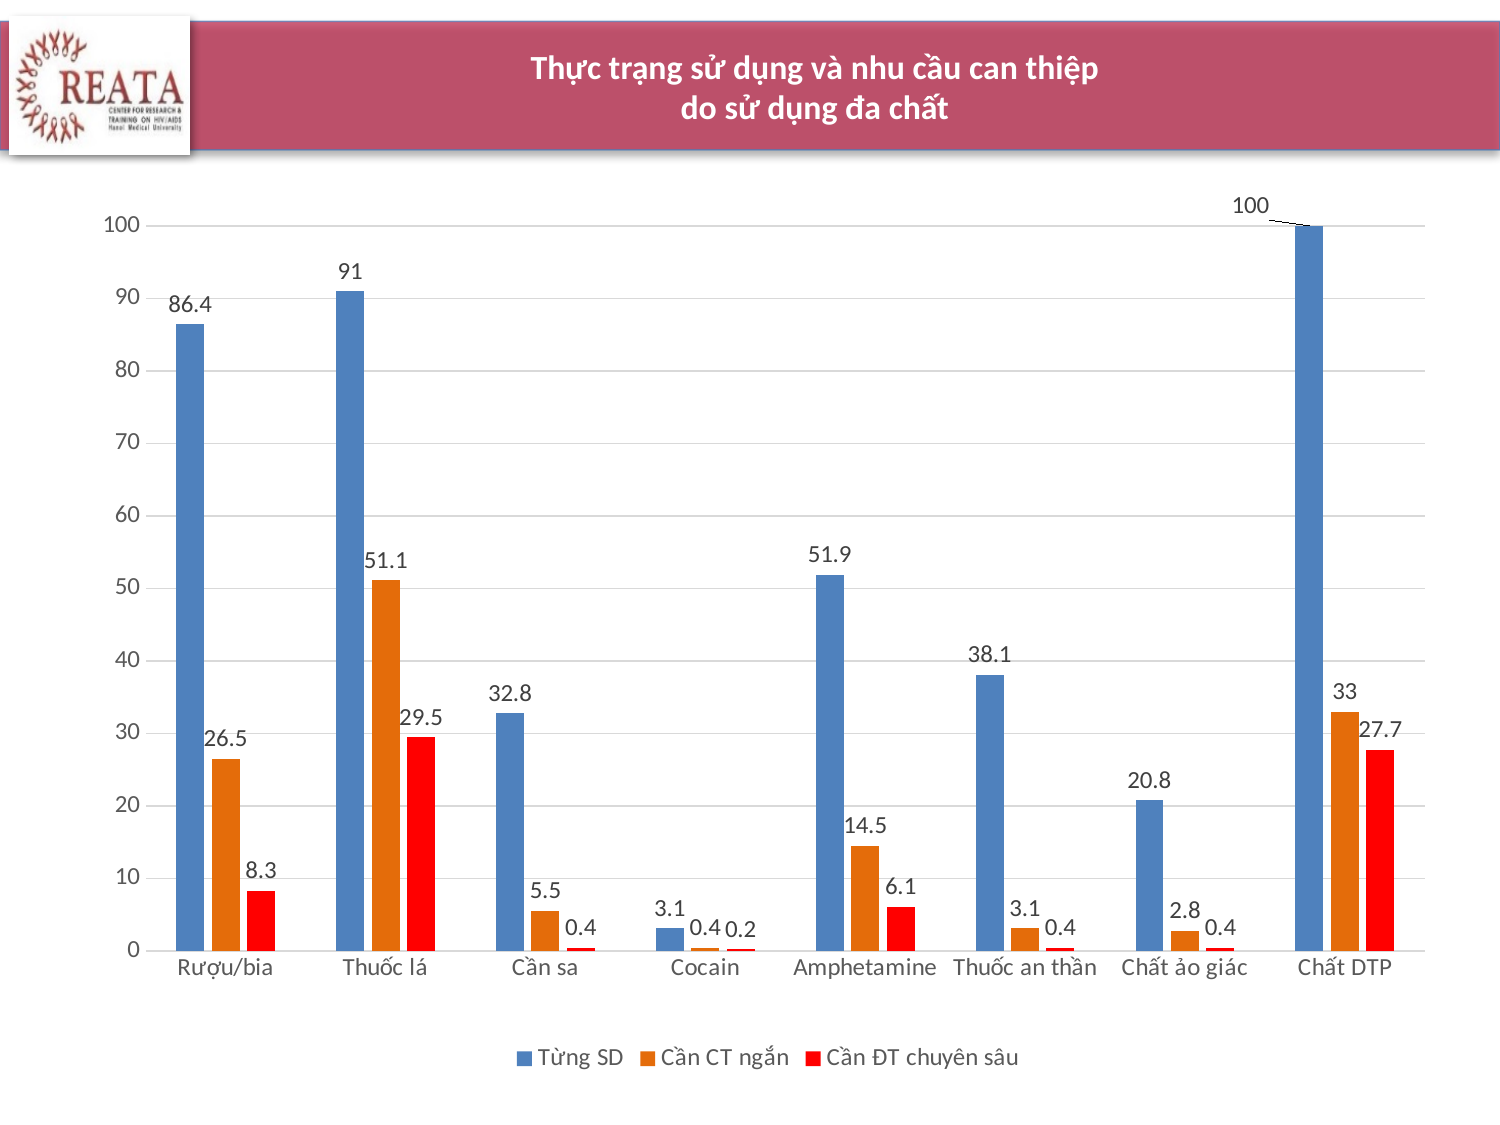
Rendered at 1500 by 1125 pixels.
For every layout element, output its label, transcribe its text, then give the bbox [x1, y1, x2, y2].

picture [9, 16, 190, 155]
title Thực trạng sử dụng và nhu cầu can thiệp do sử dụng đa chất [204, 37, 1425, 135]
chart [79, 194, 1457, 1078]
